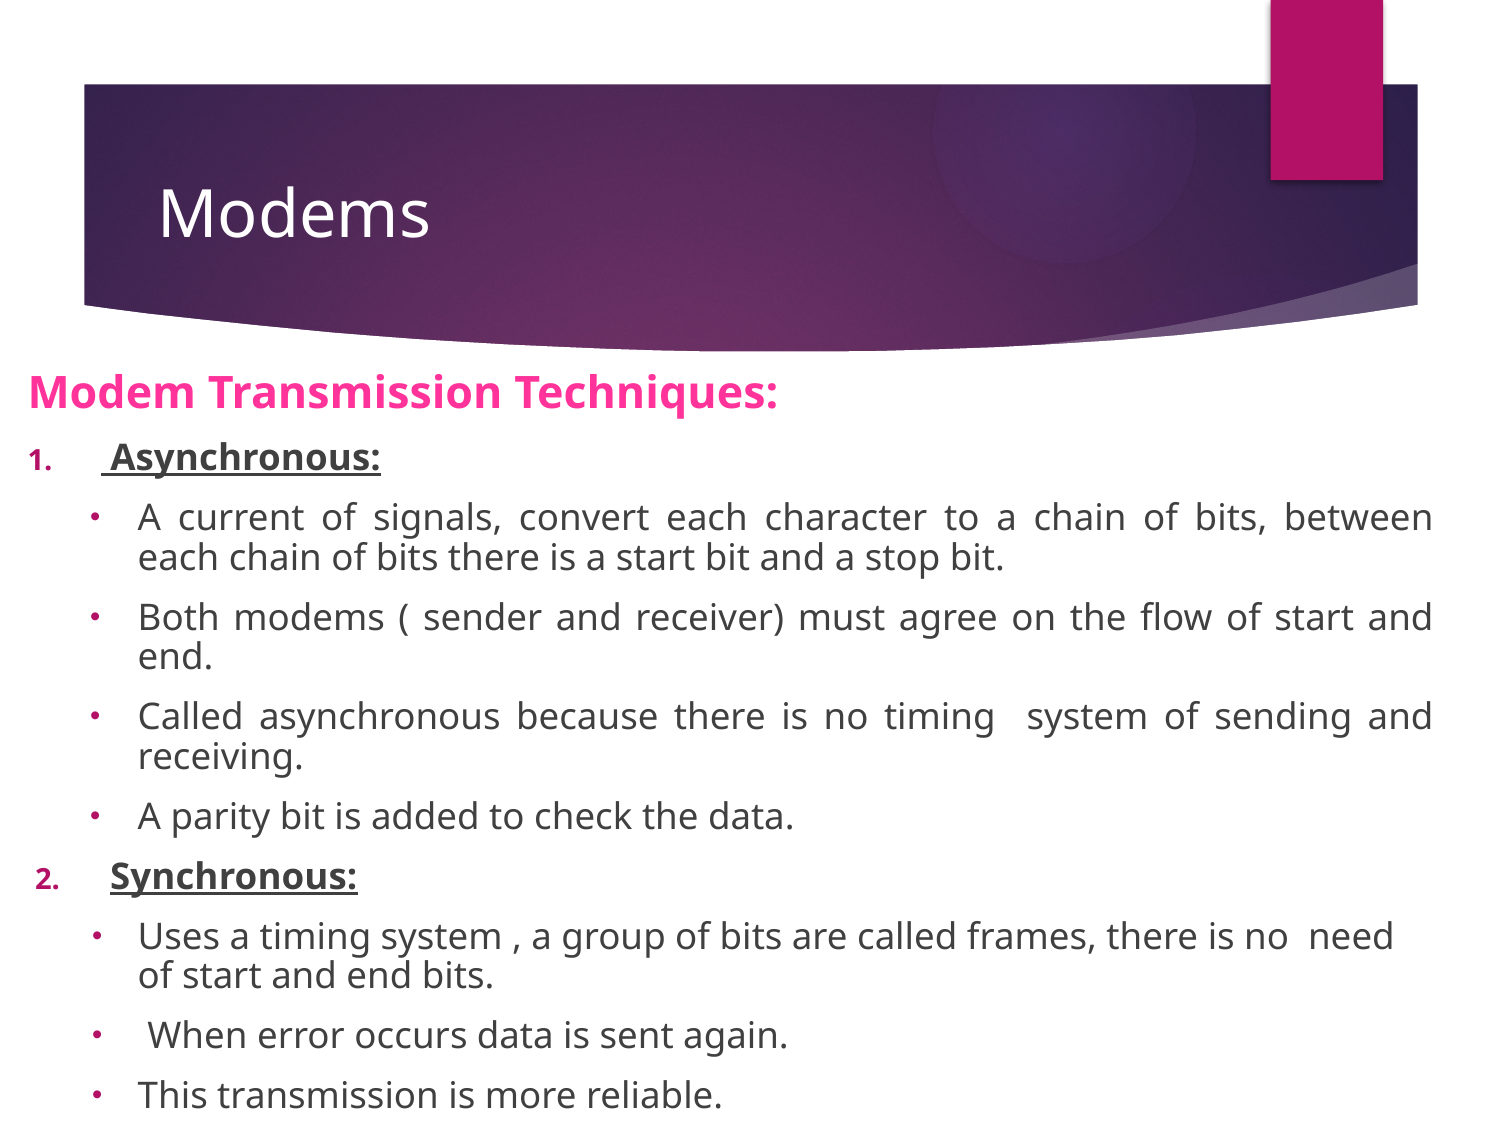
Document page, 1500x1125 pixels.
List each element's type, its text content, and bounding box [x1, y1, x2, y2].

title Modems [142, 152, 1183, 269]
list Modem Transmission Techniques: Asynchronous: A current of signals, convert each character to a chain of bits, between each chain of bits there is a start bit and a stop bit. Both modems ( sender and receiver) must agree on the flow of start and end. Called asynchronous because there is no timing system of sending and receiving. A parity bit is added to check the data. Synchronous: Uses a timing system , a group of bits are called frames, there is no need of start and end bits. When error occurs data is sent again. This transmission is more reliable. [12, 362, 1450, 1125]
